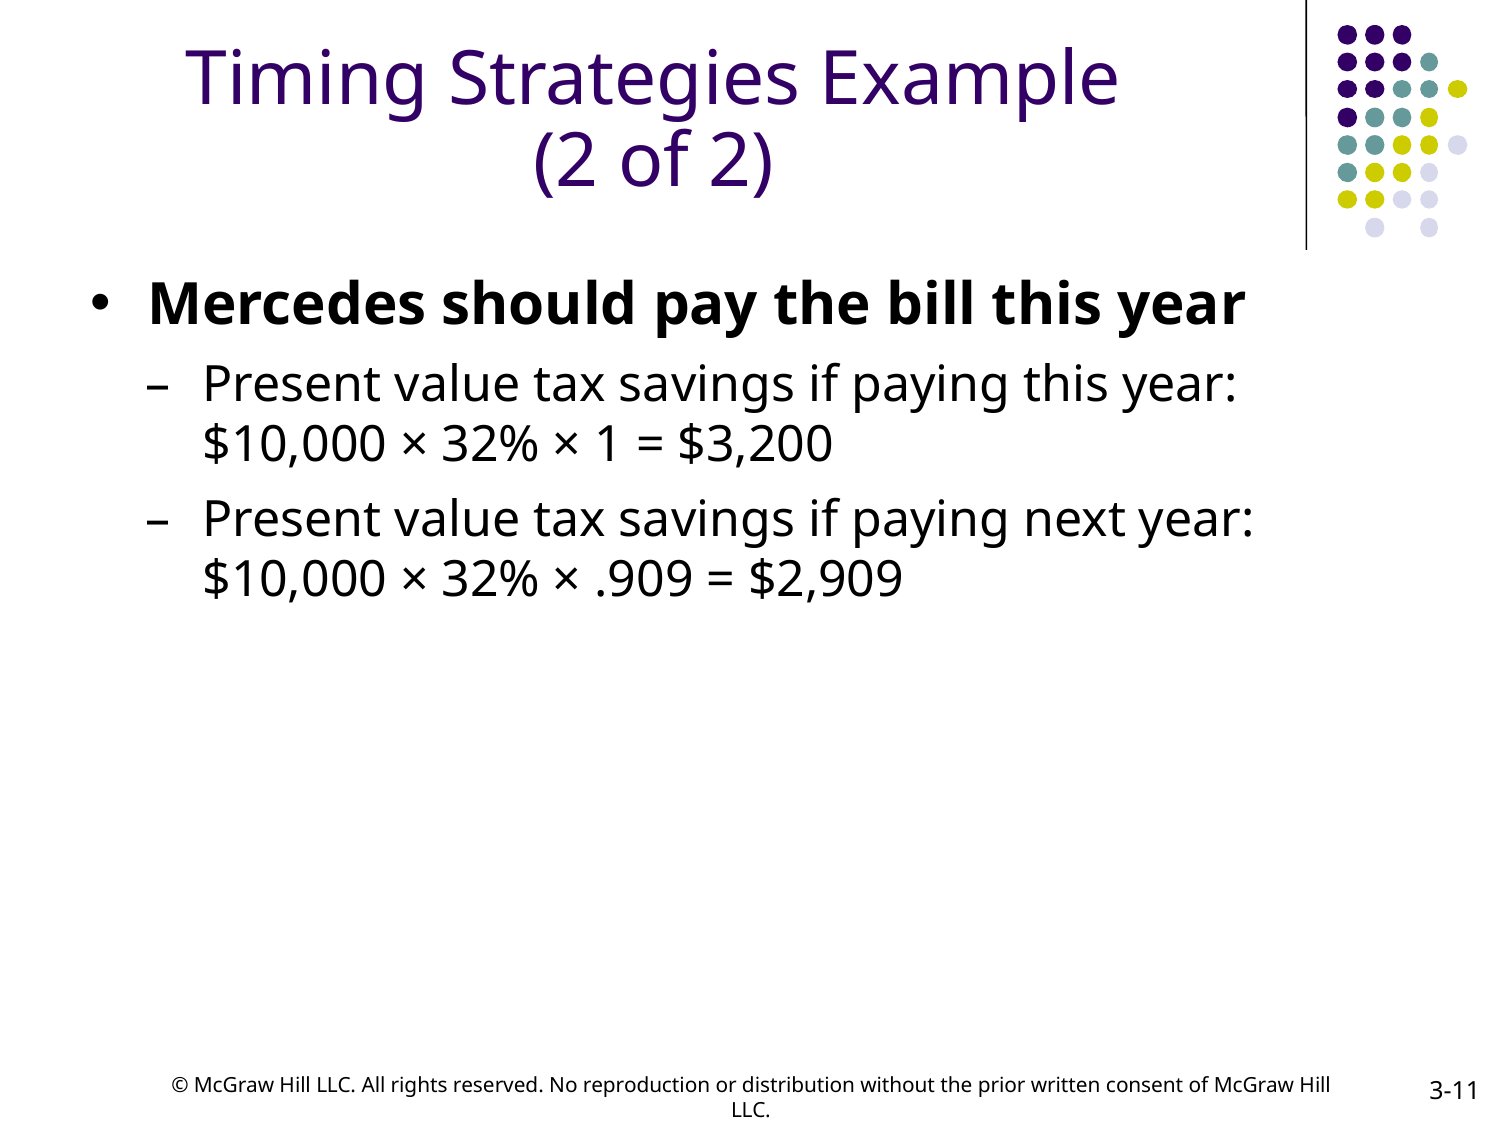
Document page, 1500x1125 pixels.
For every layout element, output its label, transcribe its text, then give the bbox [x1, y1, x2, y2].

list Mercedes should pay the bill this year Present value tax savings if paying this year: $10,000 × 32% × 1 = $3,200 Present value tax savings if paying next year: $10,000 × 32% × .909 = $2,909 [75, 259, 1425, 1062]
slide_number 3-11 [1345, 1061, 1496, 1122]
title Timing Strategies Example (2 of 2) [32, 8, 1275, 234]
